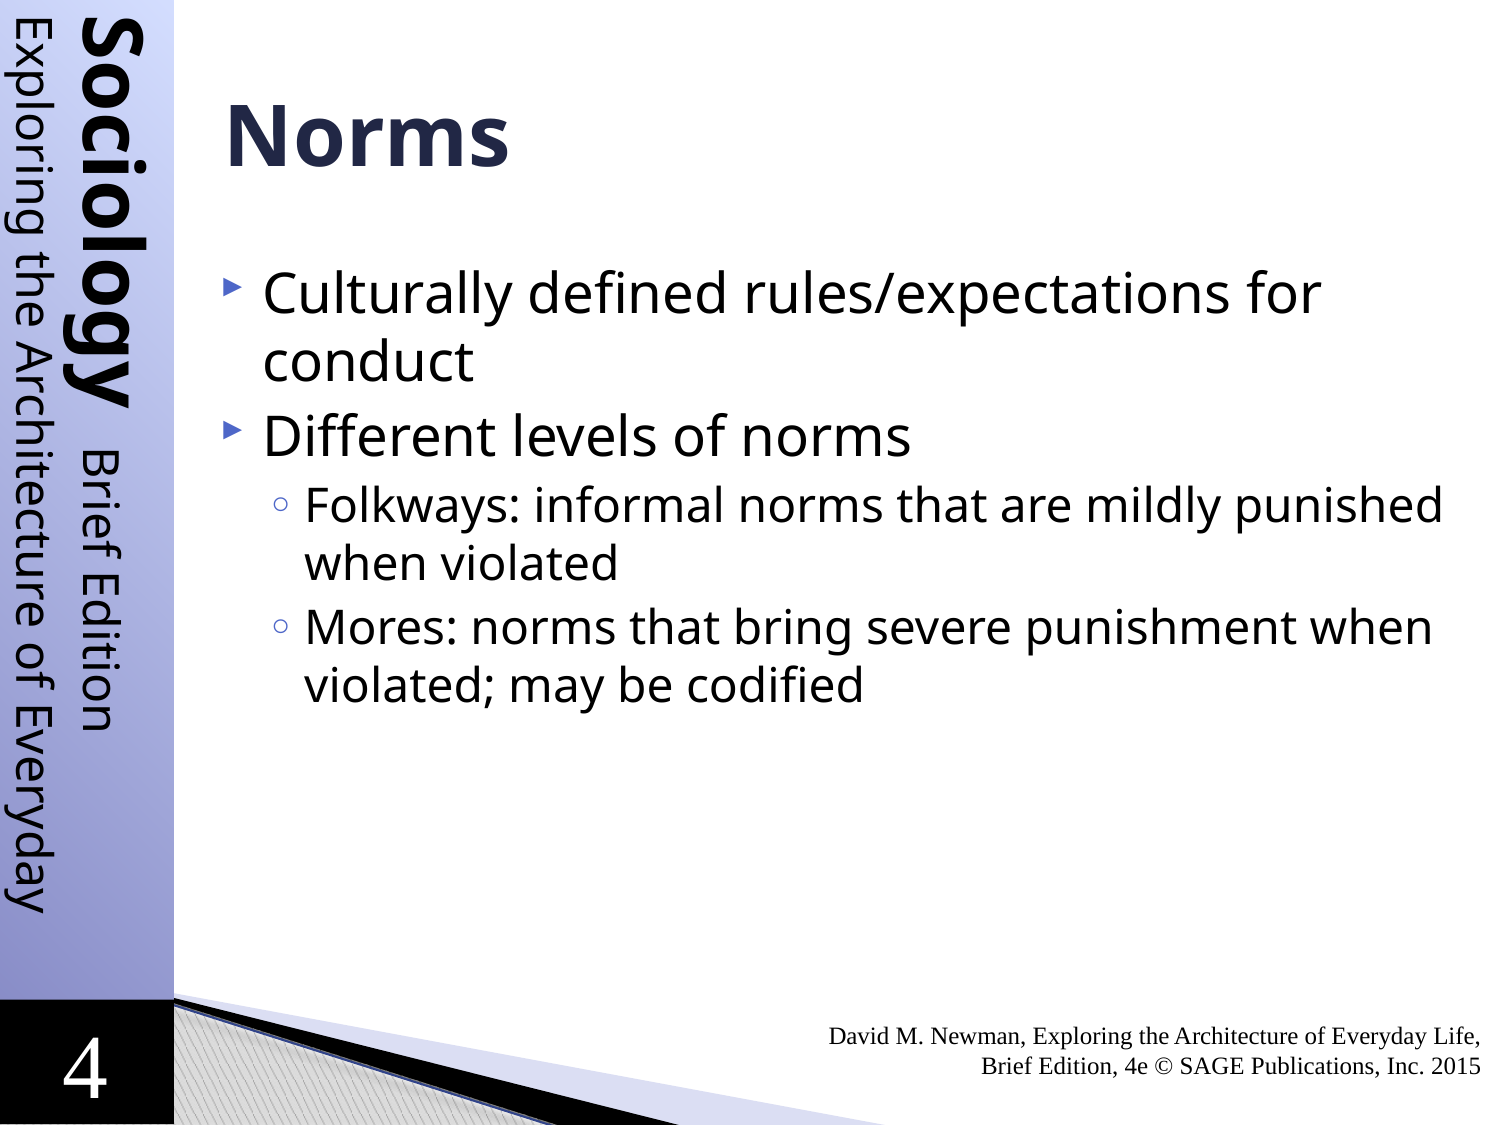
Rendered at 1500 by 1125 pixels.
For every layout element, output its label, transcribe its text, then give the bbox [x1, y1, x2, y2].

title Norms [200, 3, 1500, 191]
picture [174, 1003, 558, 1125]
footer David M. Newman, Exploring the Architecture of Everyday Life, Brief Edition, 4e © SAGE Publications, Inc. 2015 [787, 1012, 1497, 1073]
list Culturally defined rules/expectations for conduct Different levels of norms Folkways: informal norms that are mildly punished when violated Mores: norms that bring severe punishment when violated; may be codified [187, 249, 1500, 993]
